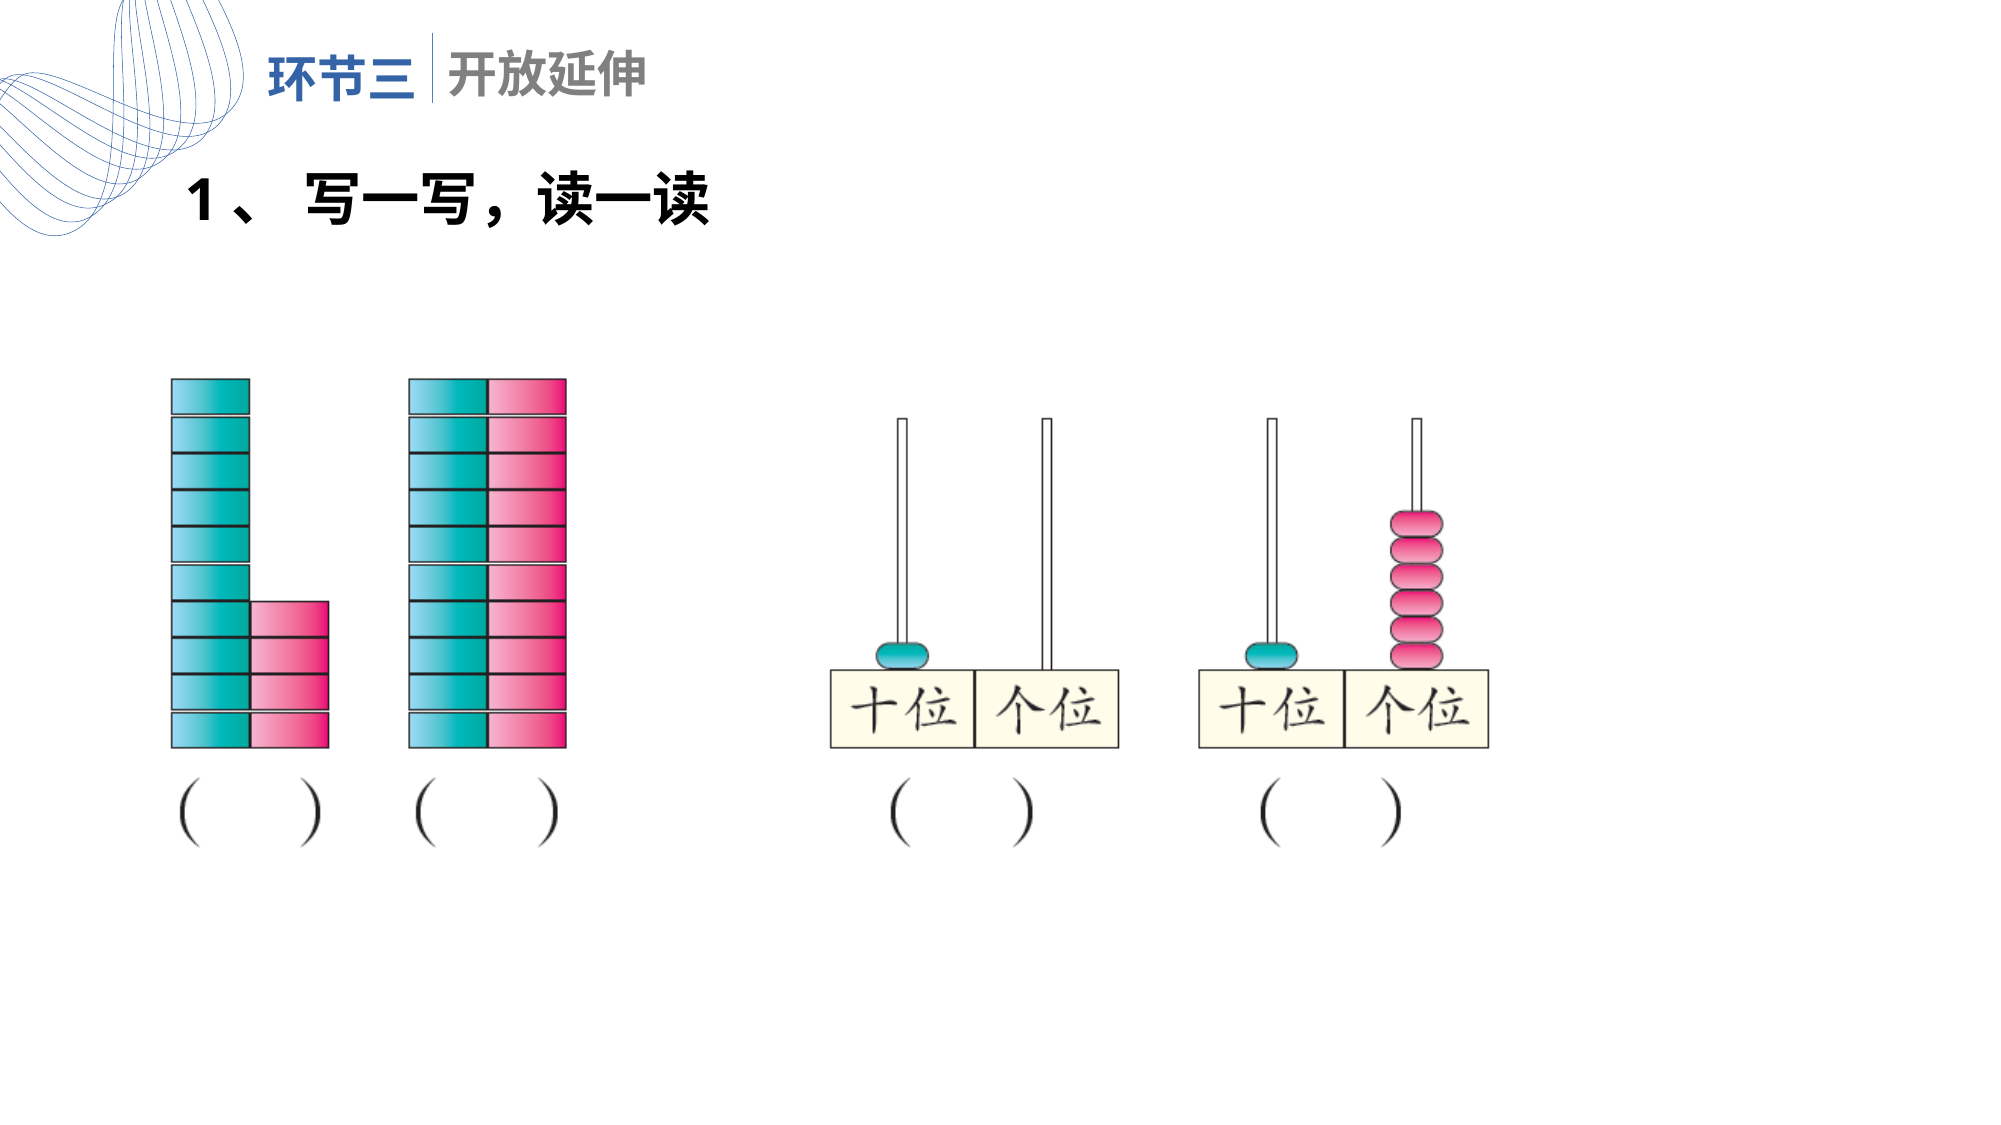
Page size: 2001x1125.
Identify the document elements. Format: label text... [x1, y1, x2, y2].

picture [156, 368, 1500, 857]
text_box 1、 写一写，读一读 [154, 154, 726, 240]
